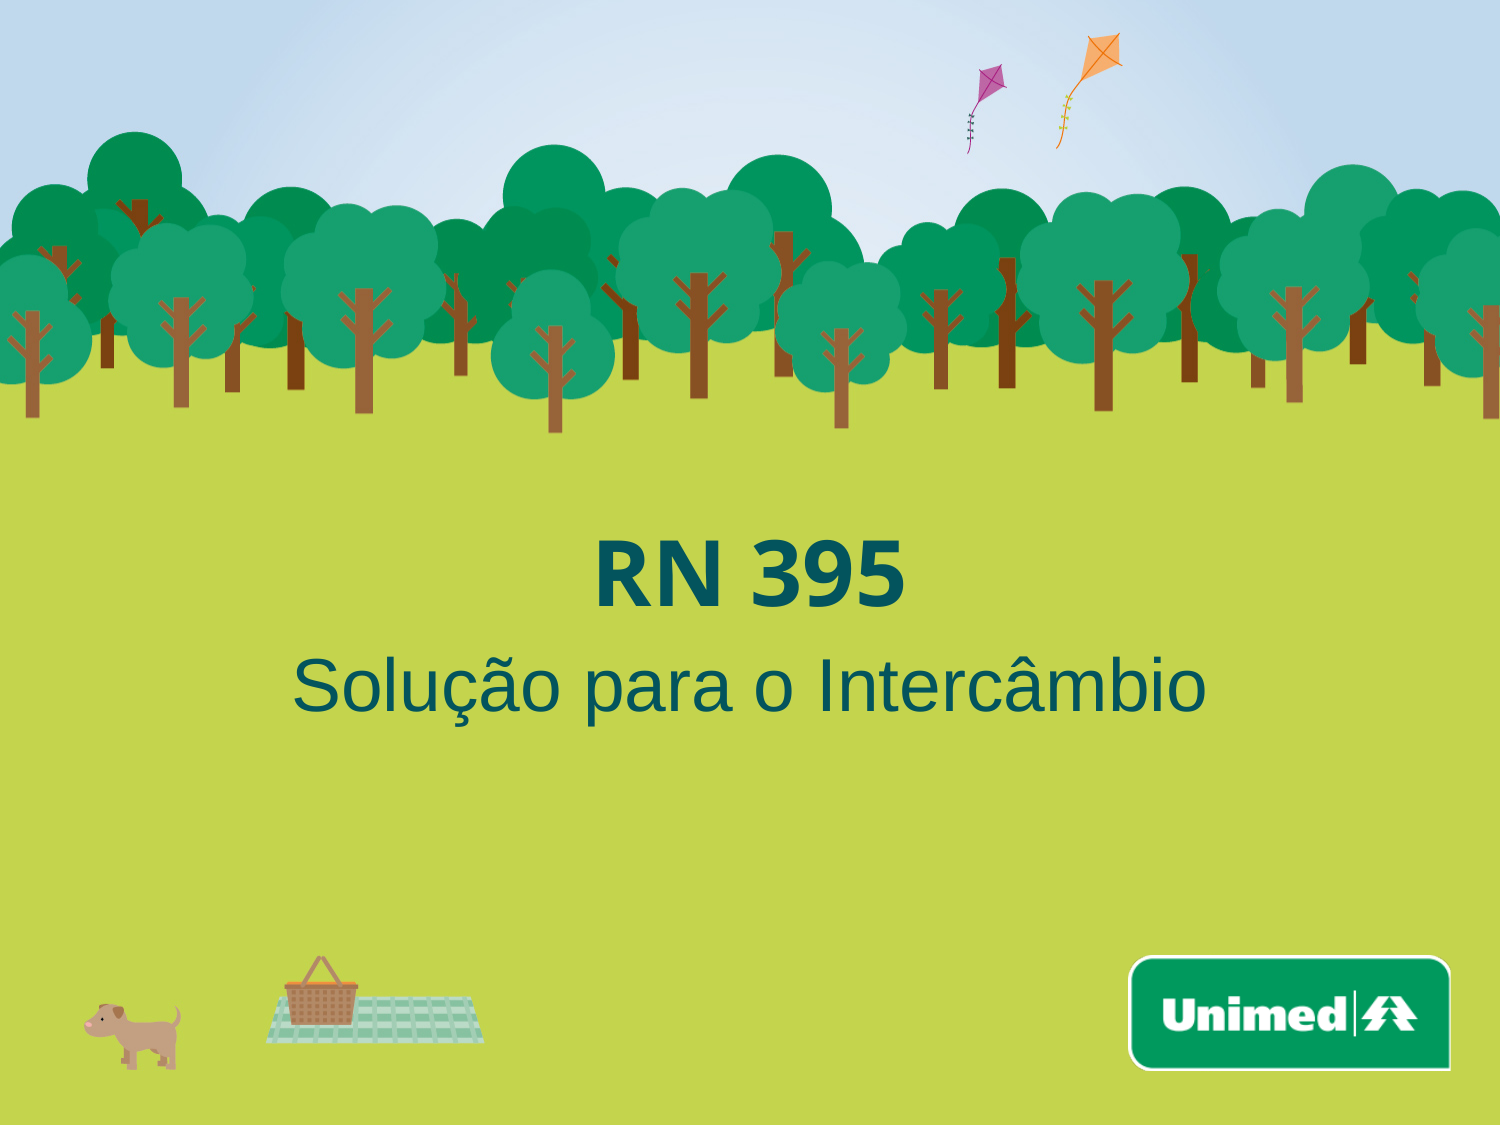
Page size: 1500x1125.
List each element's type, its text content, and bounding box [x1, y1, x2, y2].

subtitle Solução para o Intercâmbio [0, 629, 1500, 811]
title RN 395 [0, 507, 1500, 629]
picture [0, 811, 1500, 1125]
picture [0, 0, 1500, 507]
